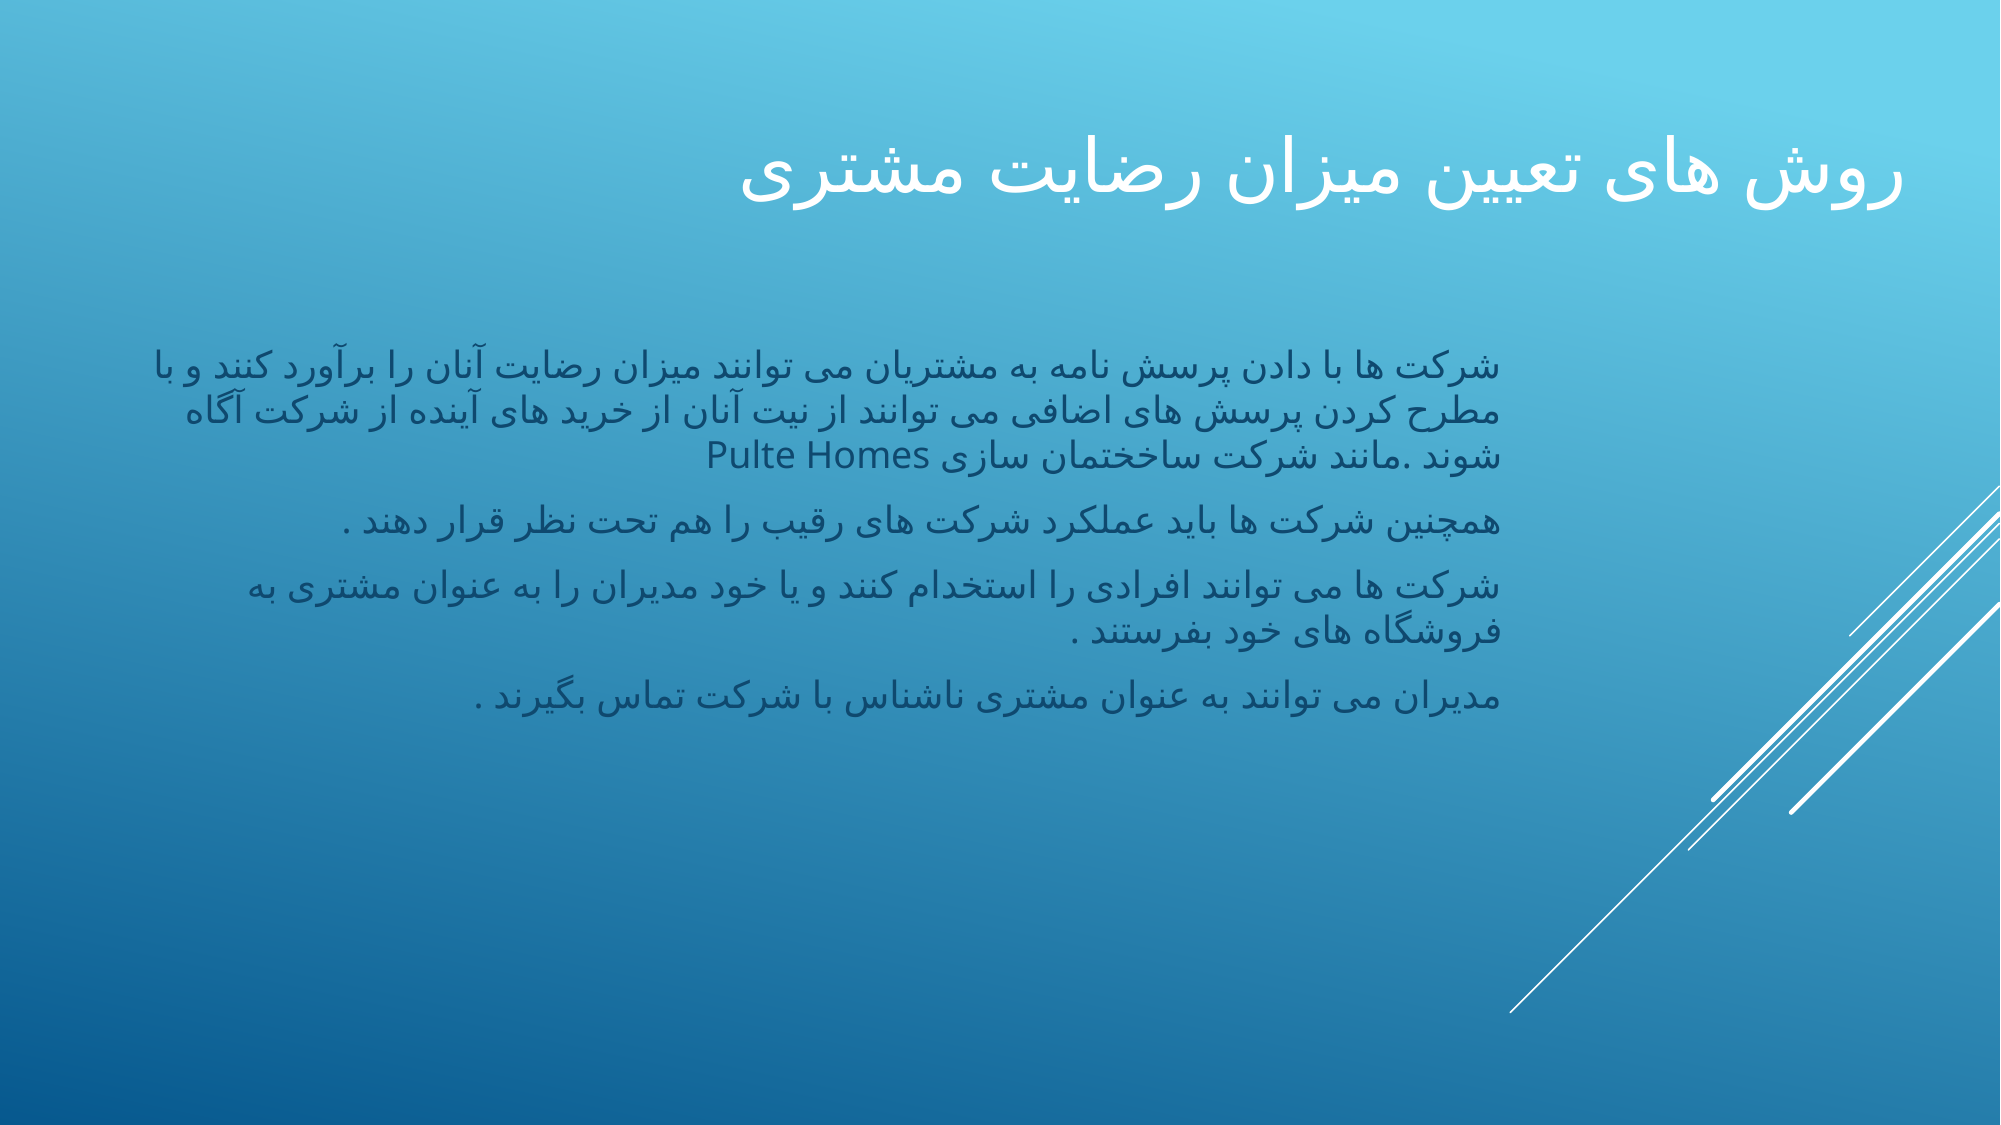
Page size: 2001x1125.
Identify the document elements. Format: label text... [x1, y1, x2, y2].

title روش های تعیین میزان رضایت مشتری [522, 88, 1923, 216]
list شرکت ها با دادن پرسش نامه به مشتریان می توانند میزان رضایت آنان را برآورد کنند و با مطرح کردن پرسش های اضافی می توانند از نیت آنان از خرید های آینده از شرکت آگاه شوند .مانند شرکت ساخختمان سازی Pulte Homes همچنین شرکت ها باید عملکرد شرکت های رقیب را هم تحت نظر قرار دهند . شرکت ها می توانند افرادی را استخدام کنند و یا خود مدیران را به عنوان مشتری به فروشگاه های خود بفرستند . مدیران می توانند به عنوان مشتری ناشناس با شرکت تماس بگیرند . [117, 333, 1518, 912]
